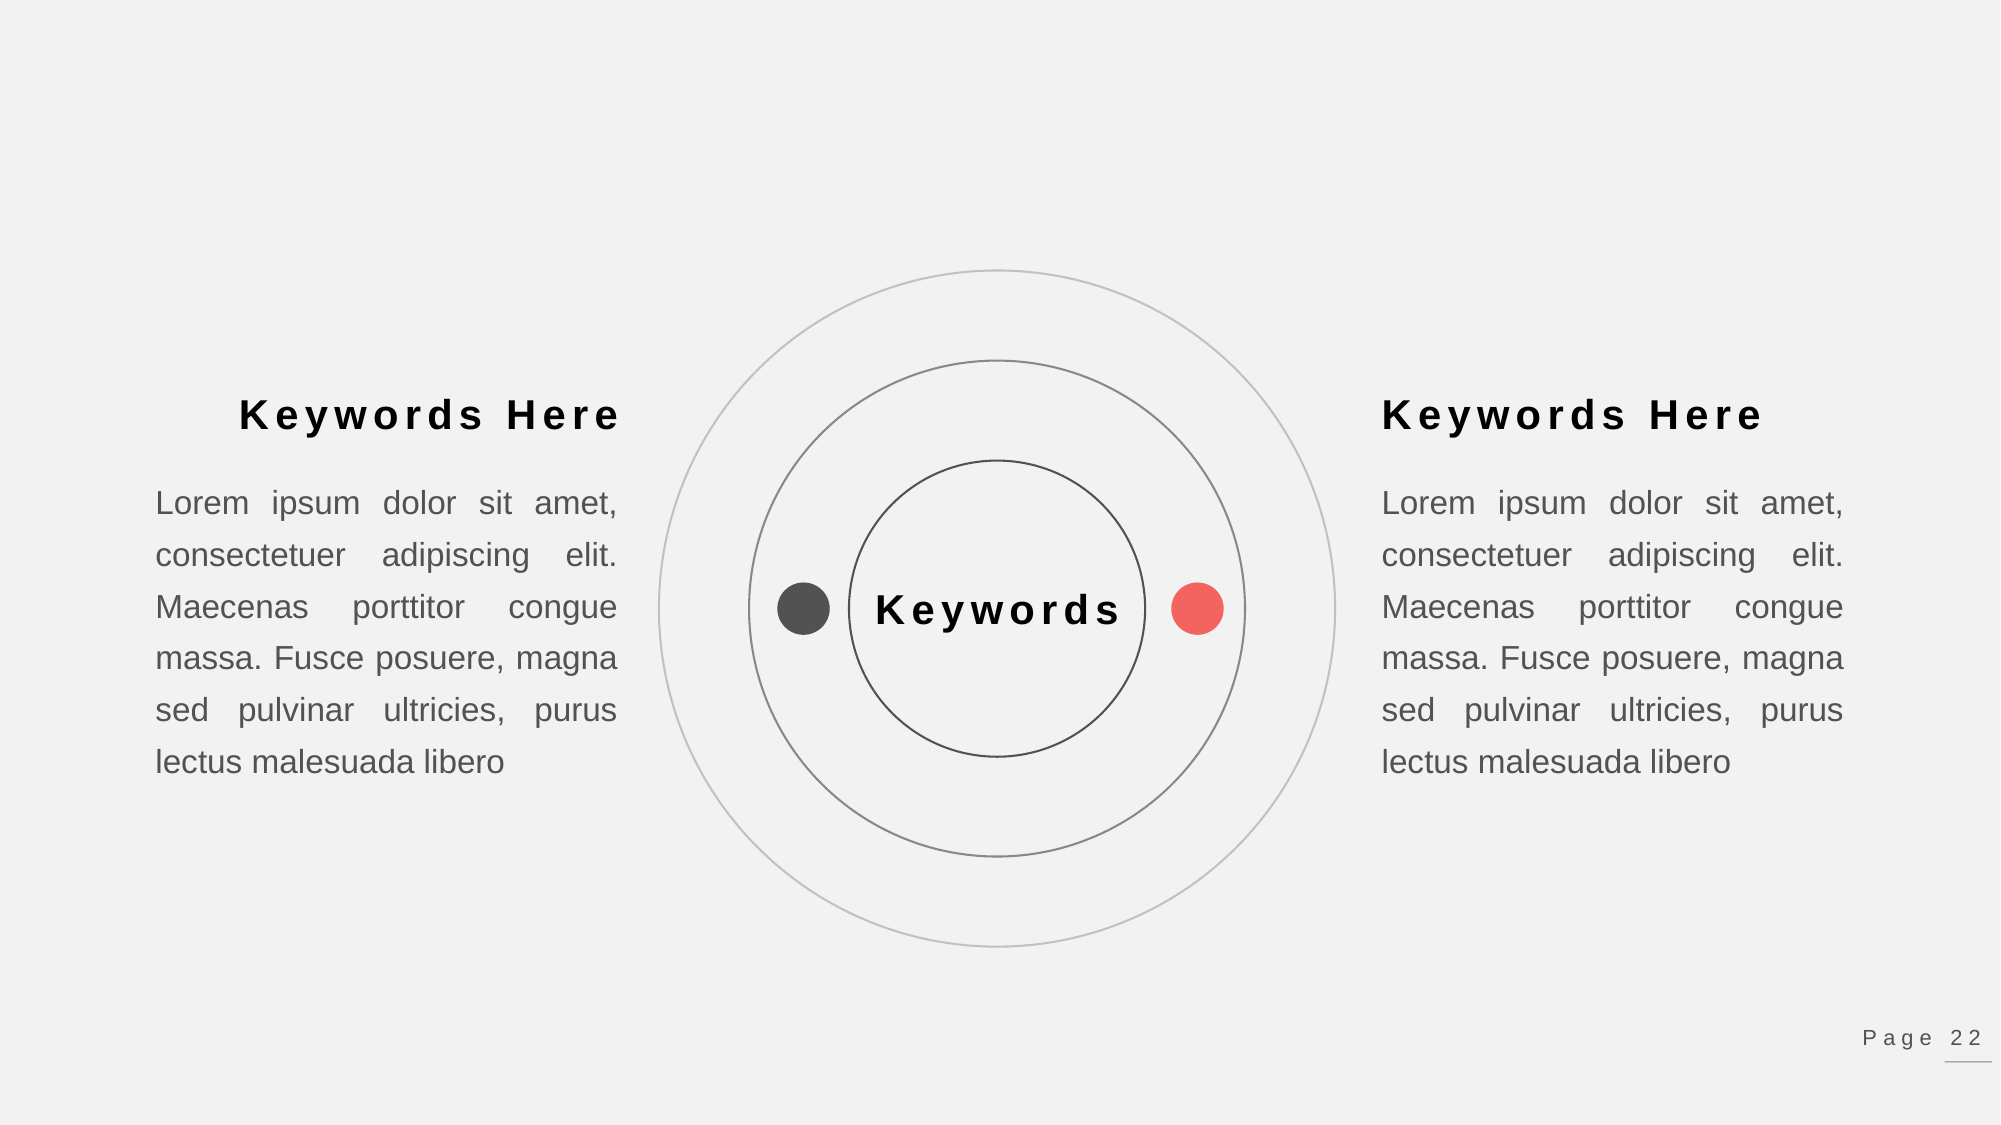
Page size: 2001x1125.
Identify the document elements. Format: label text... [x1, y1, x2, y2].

text_box [1170, 581, 1225, 636]
text_box [851, 641, 1143, 758]
text_box Keywords [845, 575, 1149, 641]
slide_number Page 22 [1830, 1007, 1996, 1068]
text_box Lorem ipsum dolor sit amet, consectetuer adipiscing elit. Maecenas porttitor congue massa. Fusce posuere, magna sed pulvinar ultricies, purus lectus malesuada libero [1366, 461, 1860, 788]
text_box [776, 581, 831, 636]
text_box [657, 269, 1337, 948]
text_box Lorem ipsum dolor sit amet, consectetuer adipiscing elit. Maecenas porttitor congue massa. Fusce posuere, magna sed pulvinar ultricies, purus lectus malesuada libero [140, 461, 633, 788]
text_box [851, 459, 1143, 575]
text_box Keywords Here [1366, 380, 1909, 446]
text_box [748, 359, 1247, 858]
text_box Keywords Here [91, 380, 633, 446]
